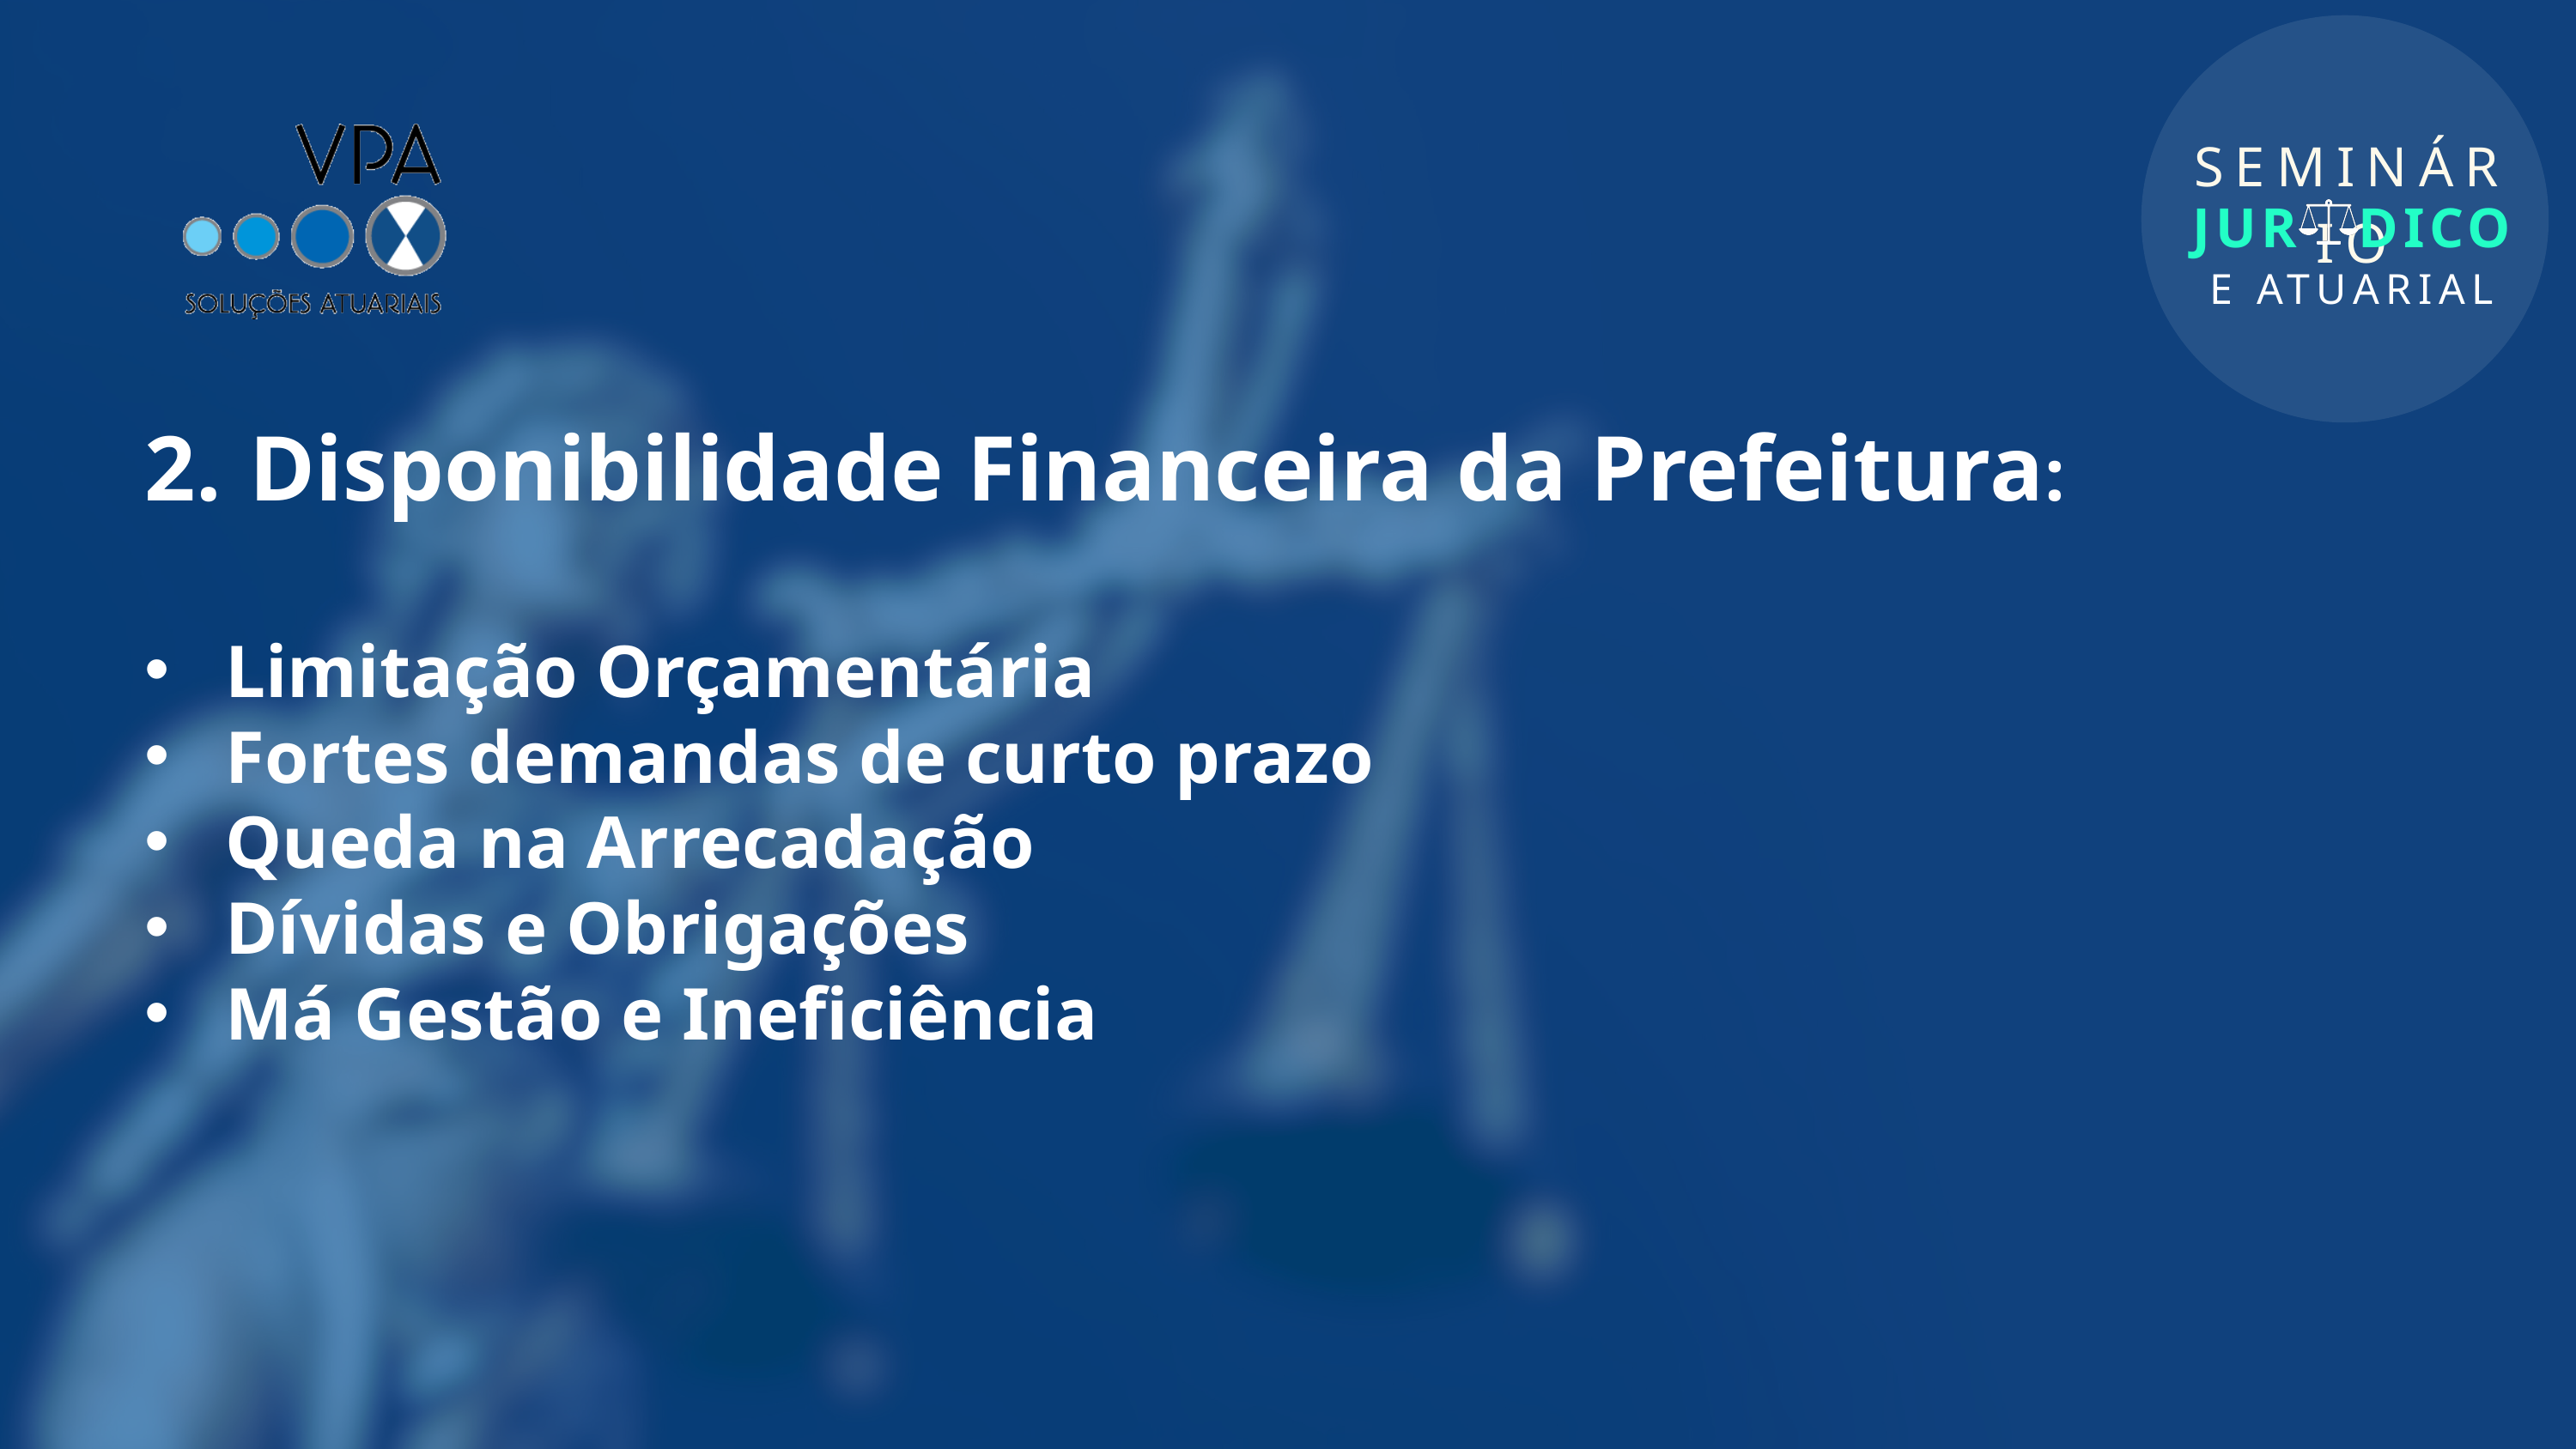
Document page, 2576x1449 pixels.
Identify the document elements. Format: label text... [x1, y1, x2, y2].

text_box [0, 0, 2576, 1449]
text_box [2141, 15, 2549, 423]
picture [182, 123, 448, 320]
text_box Disponibilidade Financeira da Prefeitura: Limitação Orçamentária Fortes demandas de curto prazo Queda na Arrecadação Dívidas e Obrigações Má Gestão e Ineficiência [144, 413, 2469, 1161]
